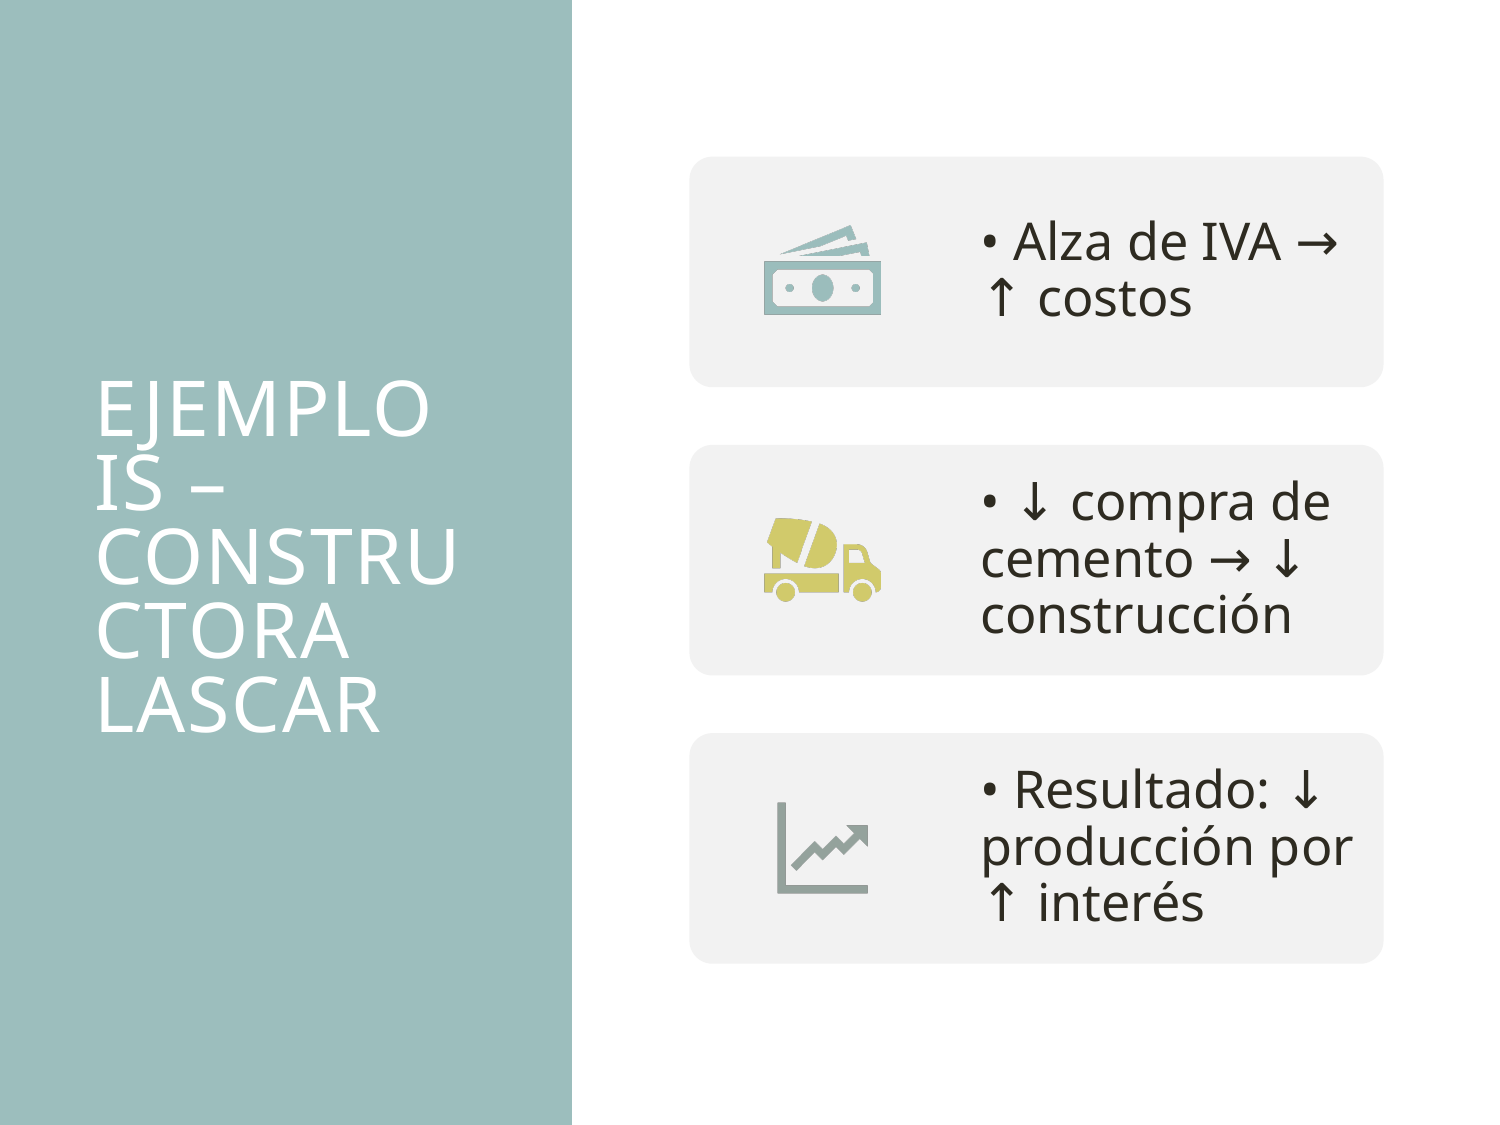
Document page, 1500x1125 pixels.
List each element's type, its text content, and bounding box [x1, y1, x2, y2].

title Ejemplo IS – Constructora Lascar [79, 105, 500, 1020]
text_box [0, 0, 573, 1125]
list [689, 156, 1384, 964]
